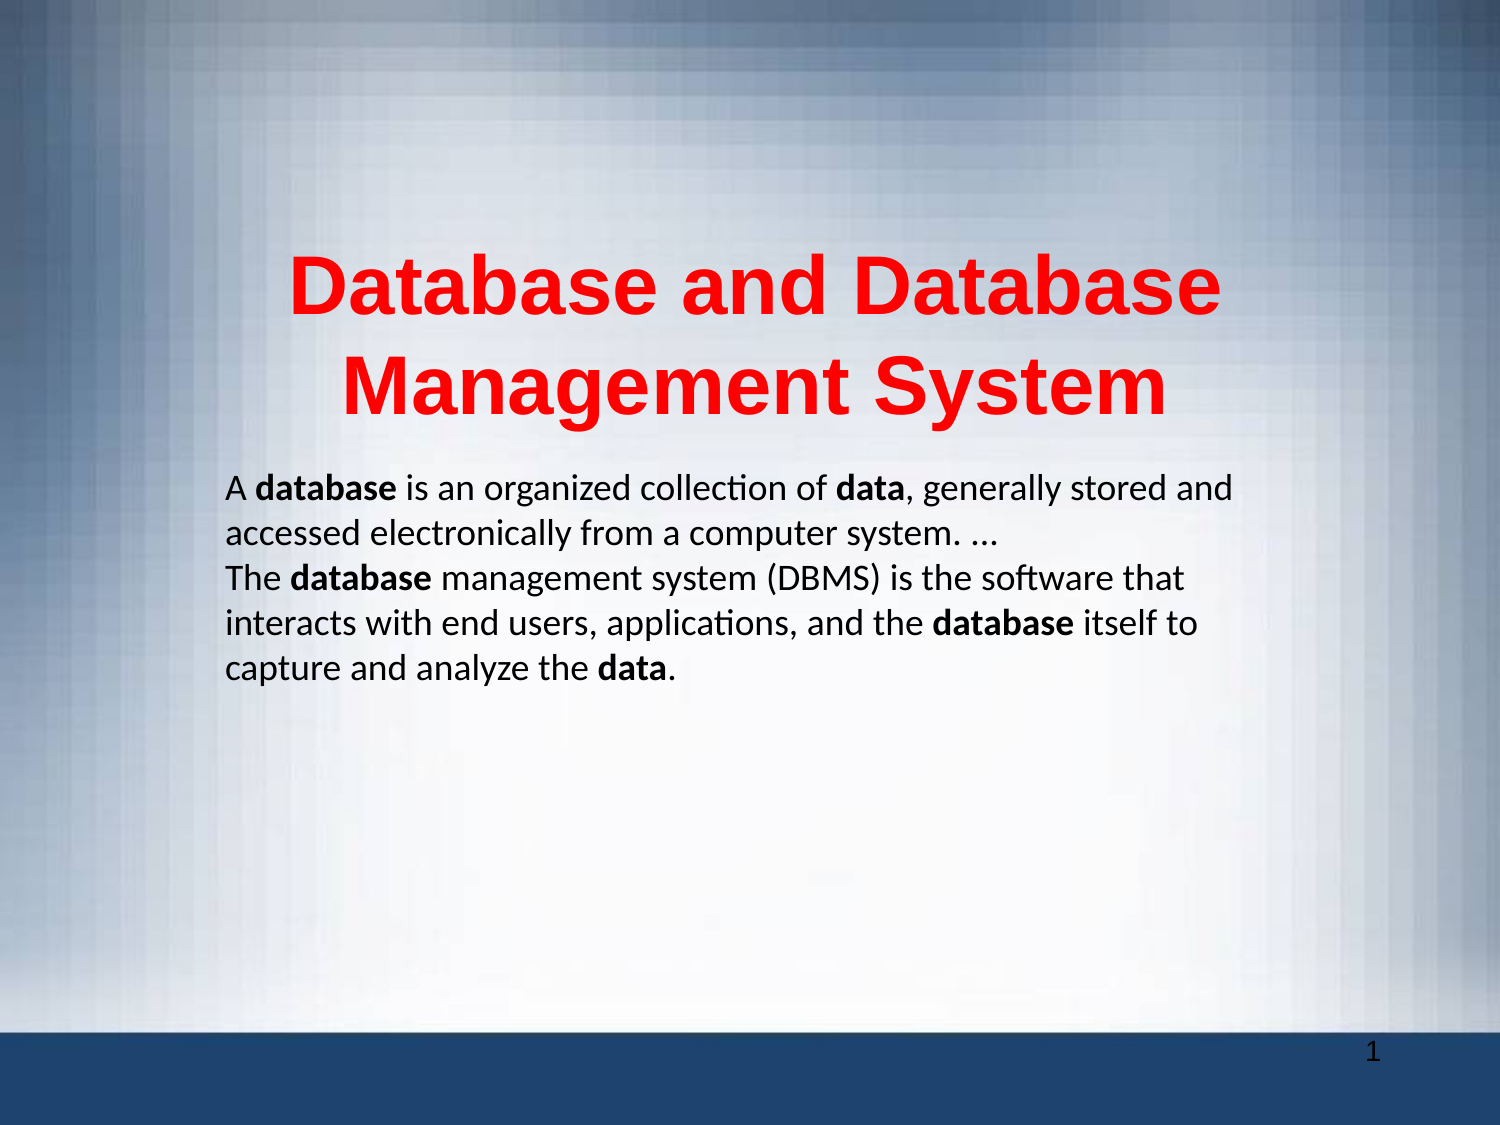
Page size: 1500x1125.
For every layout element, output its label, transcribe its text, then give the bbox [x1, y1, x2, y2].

slide_number 1 [1361, 1033, 1402, 1071]
title Database and Database Management System [187, 231, 1324, 434]
subtitle A database is an organized collection of data, generally stored and accessed electronically from a computer system. ... The database management system (DBMS) is the software that interacts with end users, applications, and the database itself to capture and analyze the data. [225, 462, 1275, 858]
picture [0, 0, 1500, 1125]
